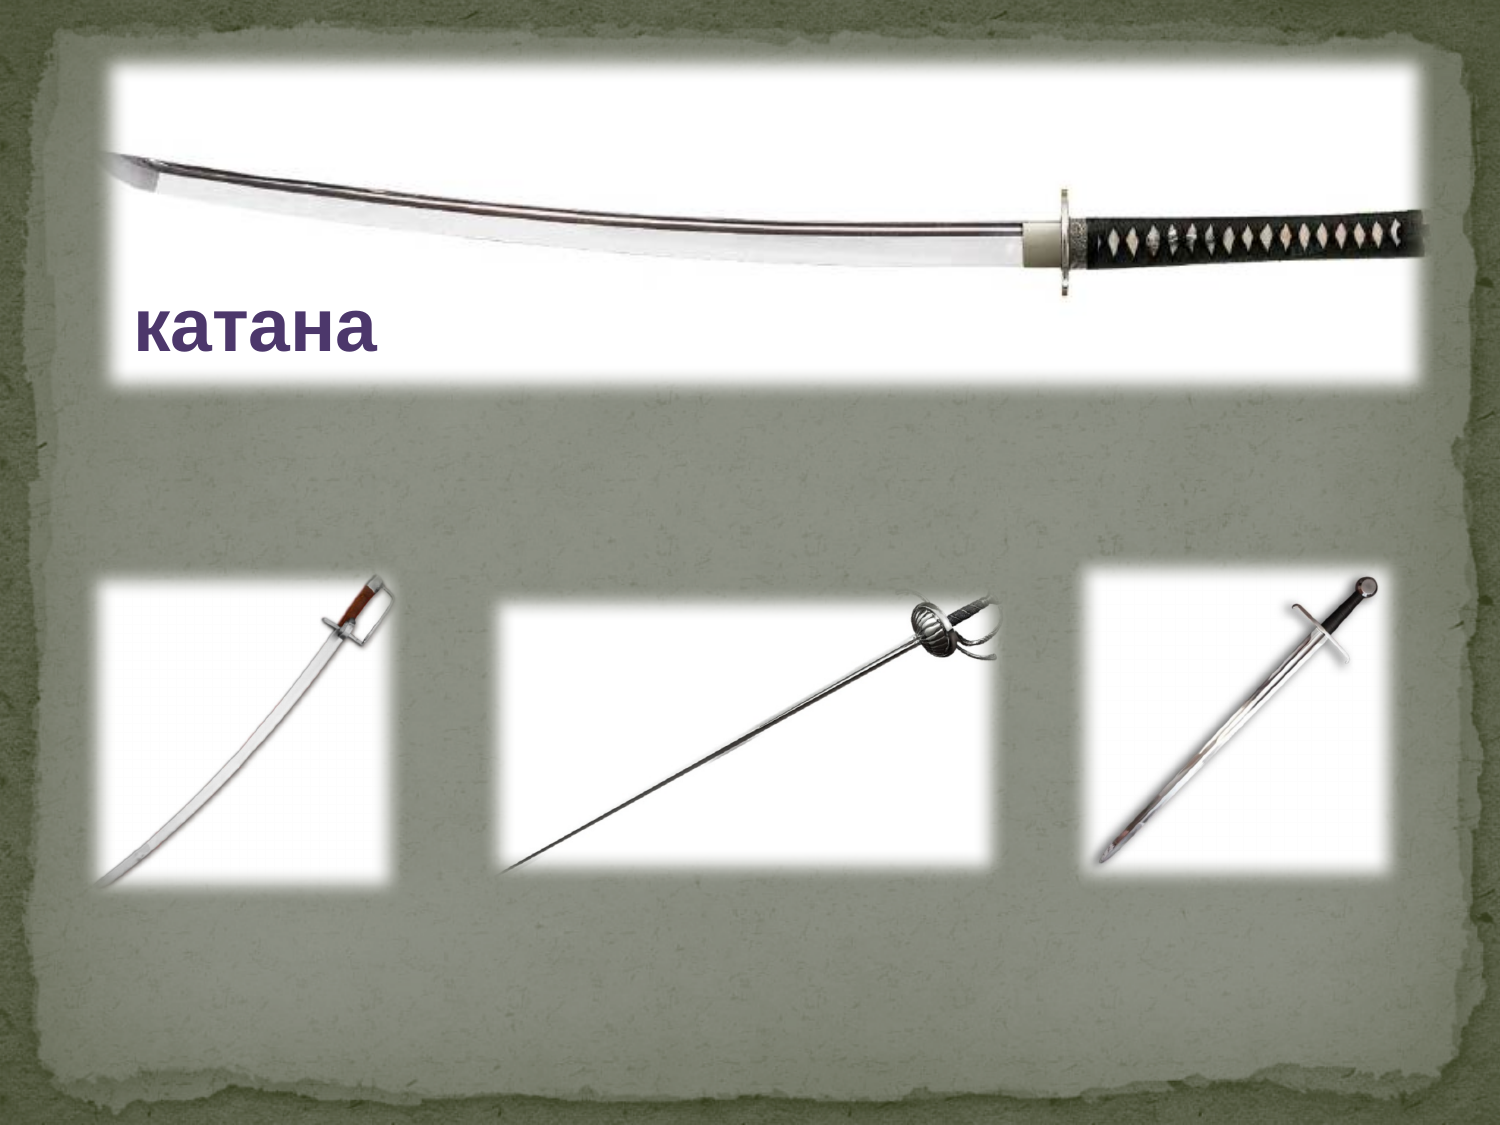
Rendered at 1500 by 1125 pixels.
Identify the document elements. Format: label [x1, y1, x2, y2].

picture [81, 564, 407, 902]
picture [1068, 552, 1406, 890]
list [98, 51, 1431, 398]
list [482, 587, 1007, 883]
